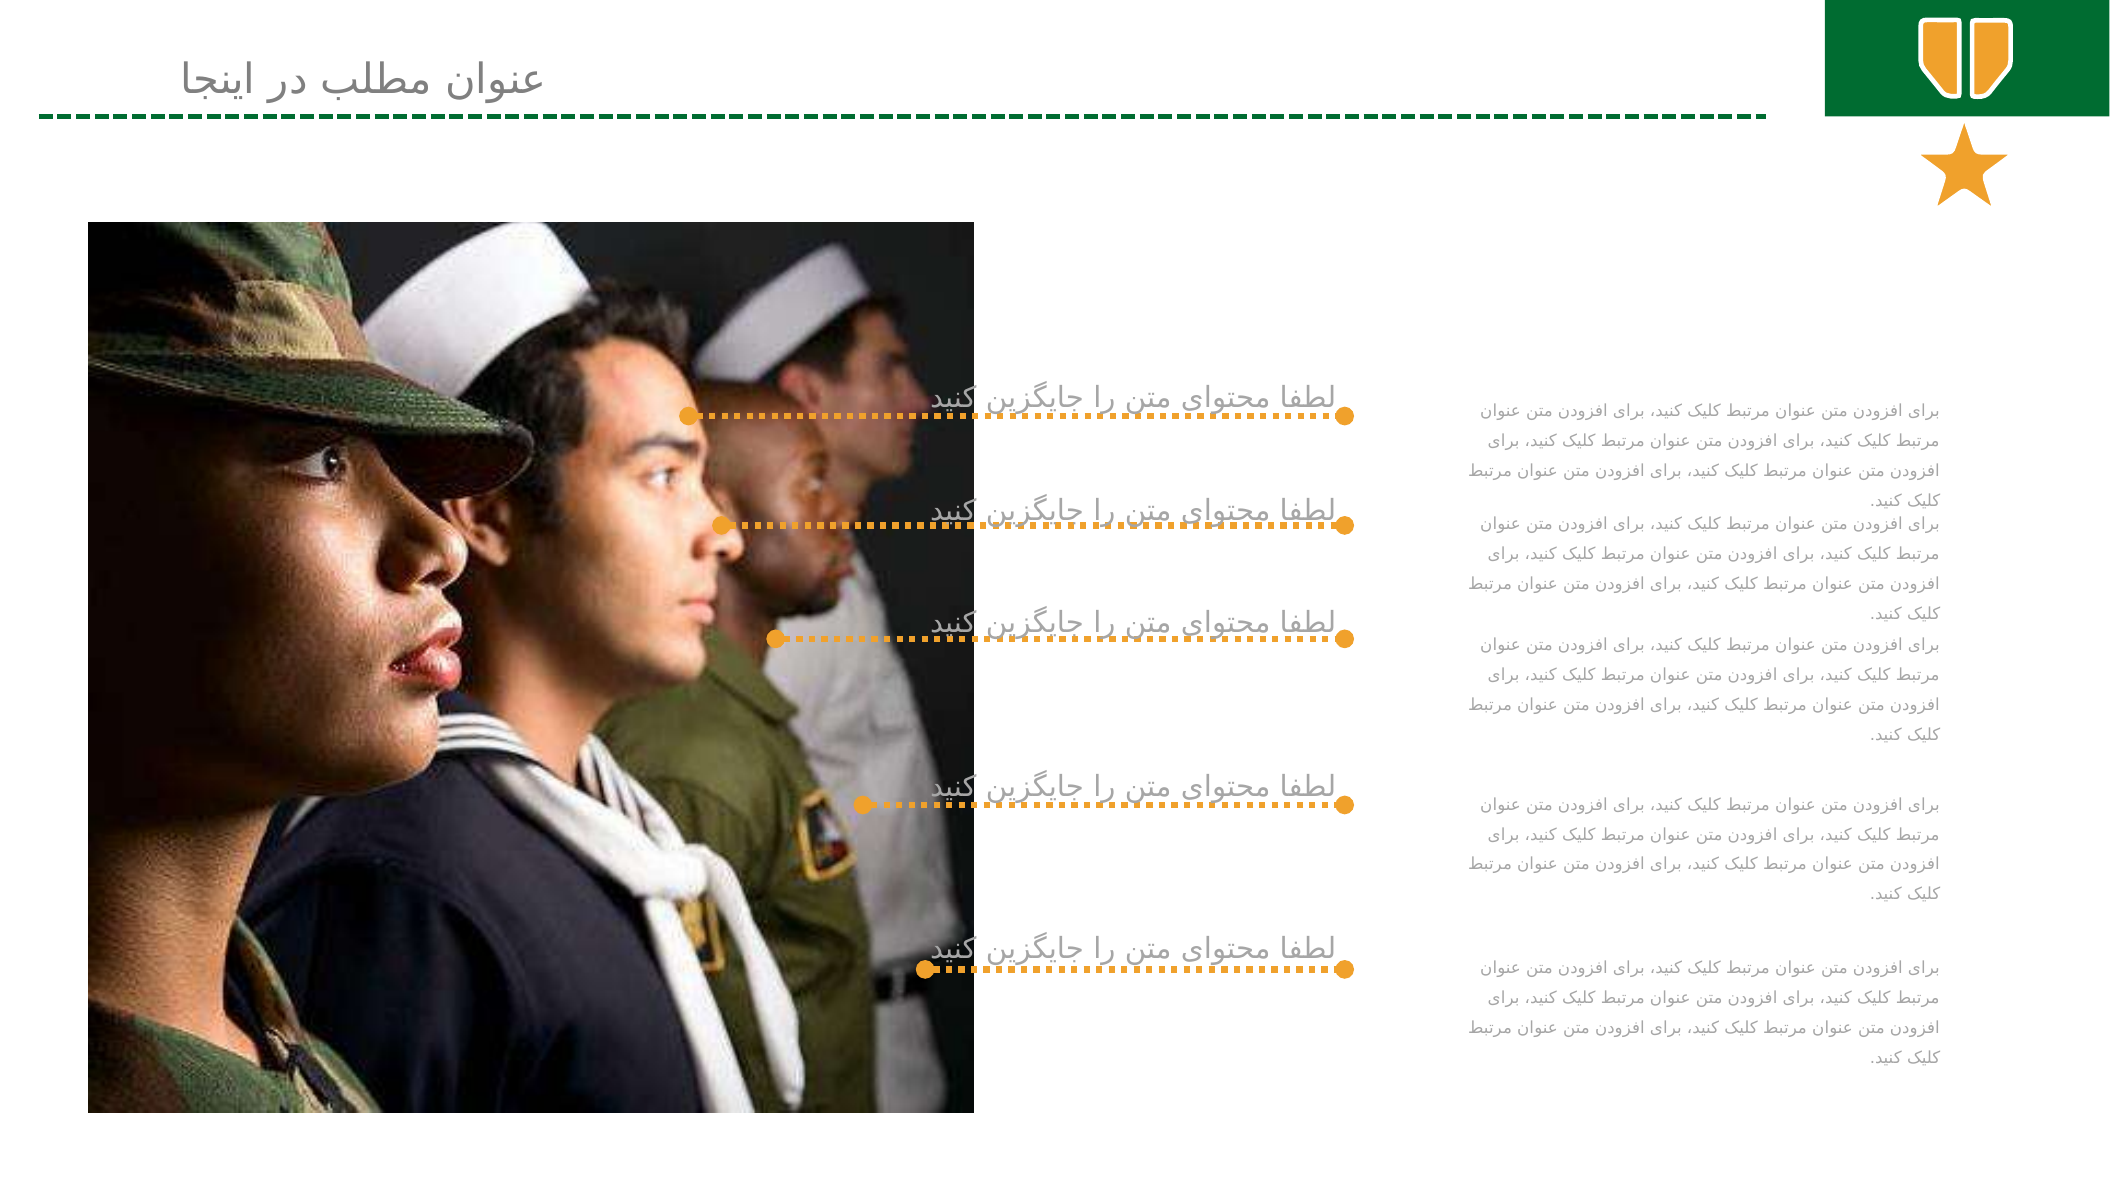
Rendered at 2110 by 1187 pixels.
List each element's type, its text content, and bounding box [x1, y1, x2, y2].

text_box برای افزودن متن عنوان مرتبط کلیک کنید، برای افزودن متن عنوان مرتبط کلیک کنید، برای افزودن متن عنوان مرتبط کلیک کنید، برای افزودن متن عنوان مرتبط کلیک کنید، برای افزودن متن عنوان مرتبط کلیک کنید. [1418, 518, 1956, 631]
text_box لطفا محتوای متن را جایگزین کنید [974, 753, 1352, 810]
text_box برای افزودن متن عنوان مرتبط کلیک کنید، برای افزودن متن عنوان مرتبط کلیک کنید، برای افزودن متن عنوان مرتبط کلیک کنید، برای افزودن متن عنوان مرتبط کلیک کنید، برای افزودن متن عنوان مرتبط کلیک کنید. [1418, 631, 1956, 751]
text_box لطفا محتوای متن را جایگزین کنید [974, 915, 1352, 972]
text_box برای افزودن متن عنوان مرتبط کلیک کنید، برای افزودن متن عنوان مرتبط کلیک کنید، برای افزودن متن عنوان مرتبط کلیک کنید، برای افزودن متن عنوان مرتبط کلیک کنید، برای افزودن متن عنوان مرتبط کلیک کنید. [1418, 382, 1956, 518]
text_box عنوان مطلب در اینجا [59, 44, 563, 107]
picture [88, 222, 974, 1113]
text_box لطفا محتوای متن را جایگزین کنید [974, 363, 1352, 421]
text_box برای افزودن متن عنوان مرتبط کلیک کنید، برای افزودن متن عنوان مرتبط کلیک کنید، برای افزودن متن عنوان مرتبط کلیک کنید، برای افزودن متن عنوان مرتبط کلیک کنید، برای افزودن متن عنوان مرتبط کلیک کنید. [1418, 939, 1956, 1074]
text_box لطفا محتوای متن را جایگزین کنید [974, 476, 1352, 534]
text_box برای افزودن متن عنوان مرتبط کلیک کنید، برای افزودن متن عنوان مرتبط کلیک کنید، برای افزودن متن عنوان مرتبط کلیک کنید، برای افزودن متن عنوان مرتبط کلیک کنید، برای افزودن متن عنوان مرتبط کلیک کنید. [1418, 775, 1956, 911]
text_box لطفا محتوای متن را جایگزین کنید [974, 588, 1352, 646]
